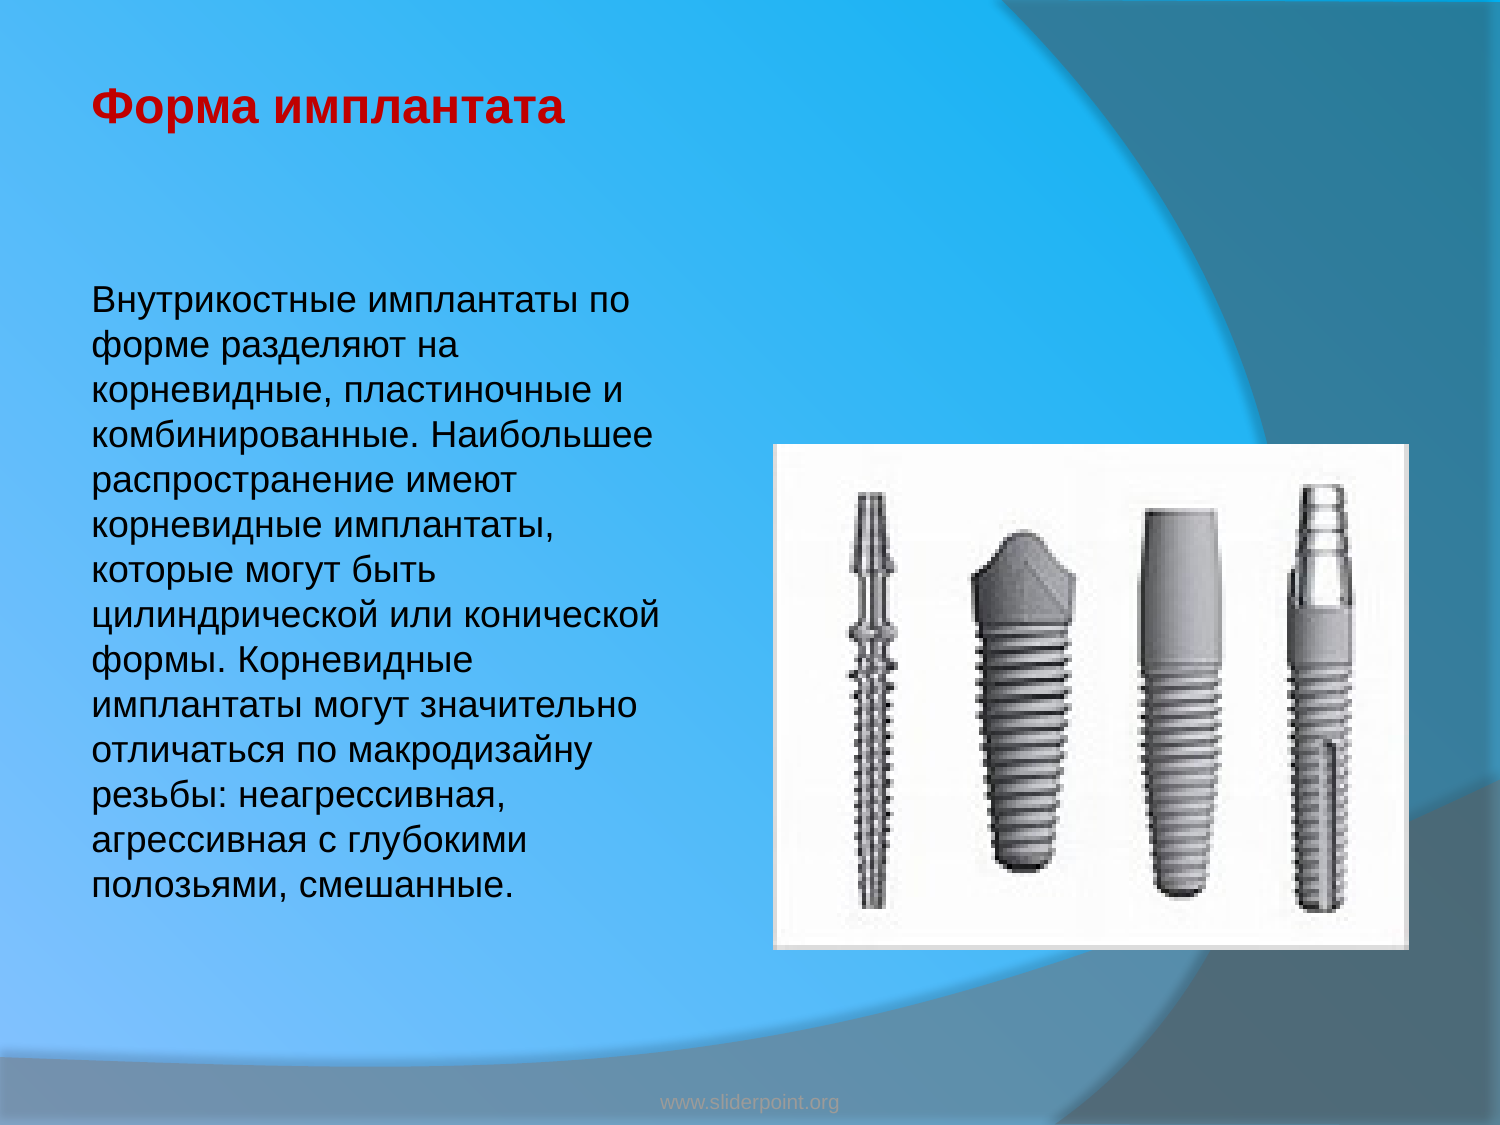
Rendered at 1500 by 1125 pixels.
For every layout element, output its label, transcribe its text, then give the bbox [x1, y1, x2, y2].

footer www.sliderpoint.org [512, 1053, 988, 1114]
text_box Внутрикостные имплантаты по форме разделяют на корневидные, пластиночные и комбинированные. Наибольшее распространение имеют корневидные имплантаты, которые могут быть цилиндрической или конической формы. Корневидные имплантаты могут значительно отличаться по макродизайну резьбы: неагрессивная, агрессивная с глубокими полозьями, смешанные. [76, 267, 697, 912]
text_box Форма имплантата [76, 66, 880, 142]
picture [773, 444, 1409, 950]
